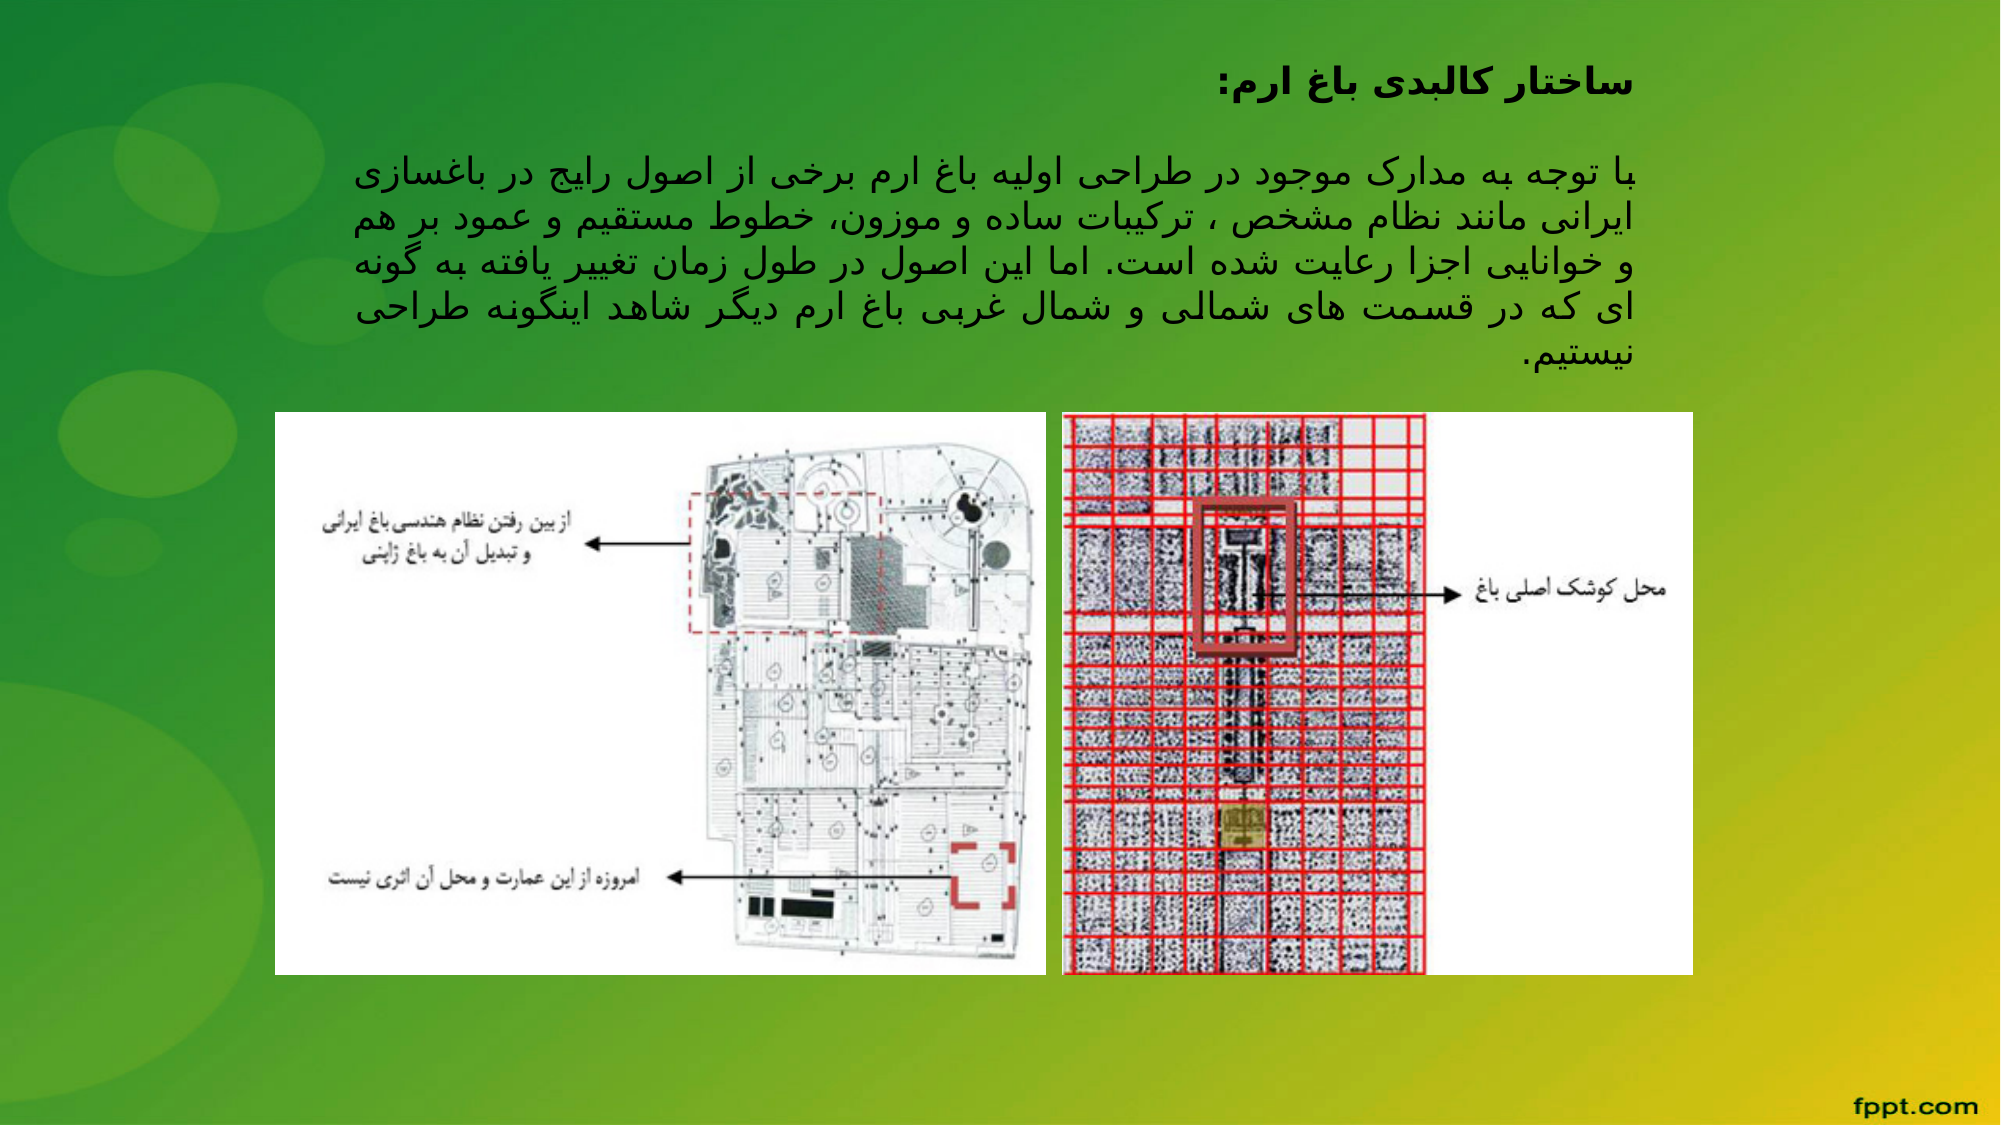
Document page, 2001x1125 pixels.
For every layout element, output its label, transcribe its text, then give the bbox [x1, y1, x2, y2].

text_box ساختار کالبدی باغ ارم: با توجه به مدارک موجود در طراحی اولیه باغ ارم برخی از اصول رایج در باغسازی ایرانی مانند نظام مشخص ، ترکیبات ساده و موزون، خطوط مستقیم و عمود بر هم و خوانایی اجزا رعایت شده است. اما این اصول در طول زمان تغییر یافته به گونه ای که در قسمت های شمالی و شمال غربی باغ ارم دیگر شاهد اینگونه طراحی نیستیم. [337, 49, 1650, 380]
picture [0, 0, 2001, 1125]
